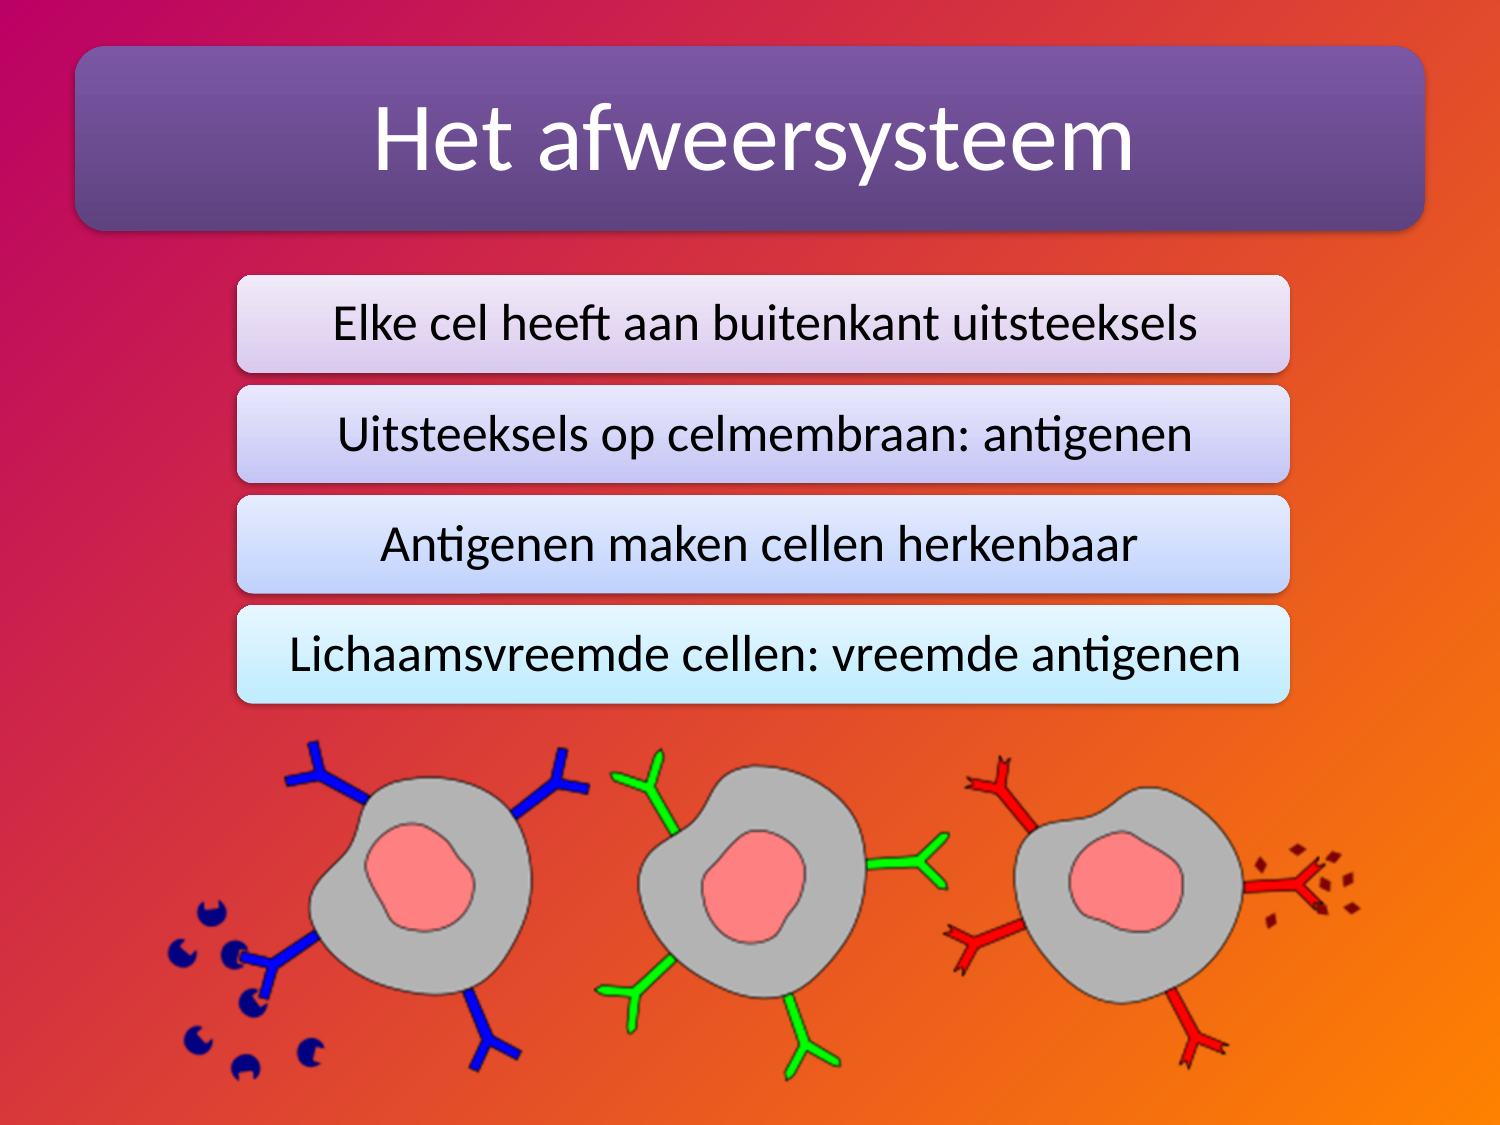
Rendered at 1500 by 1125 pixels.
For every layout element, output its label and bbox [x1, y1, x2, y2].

text_box [74, 44, 1426, 233]
list [236, 273, 1290, 705]
picture [150, 727, 1383, 1107]
